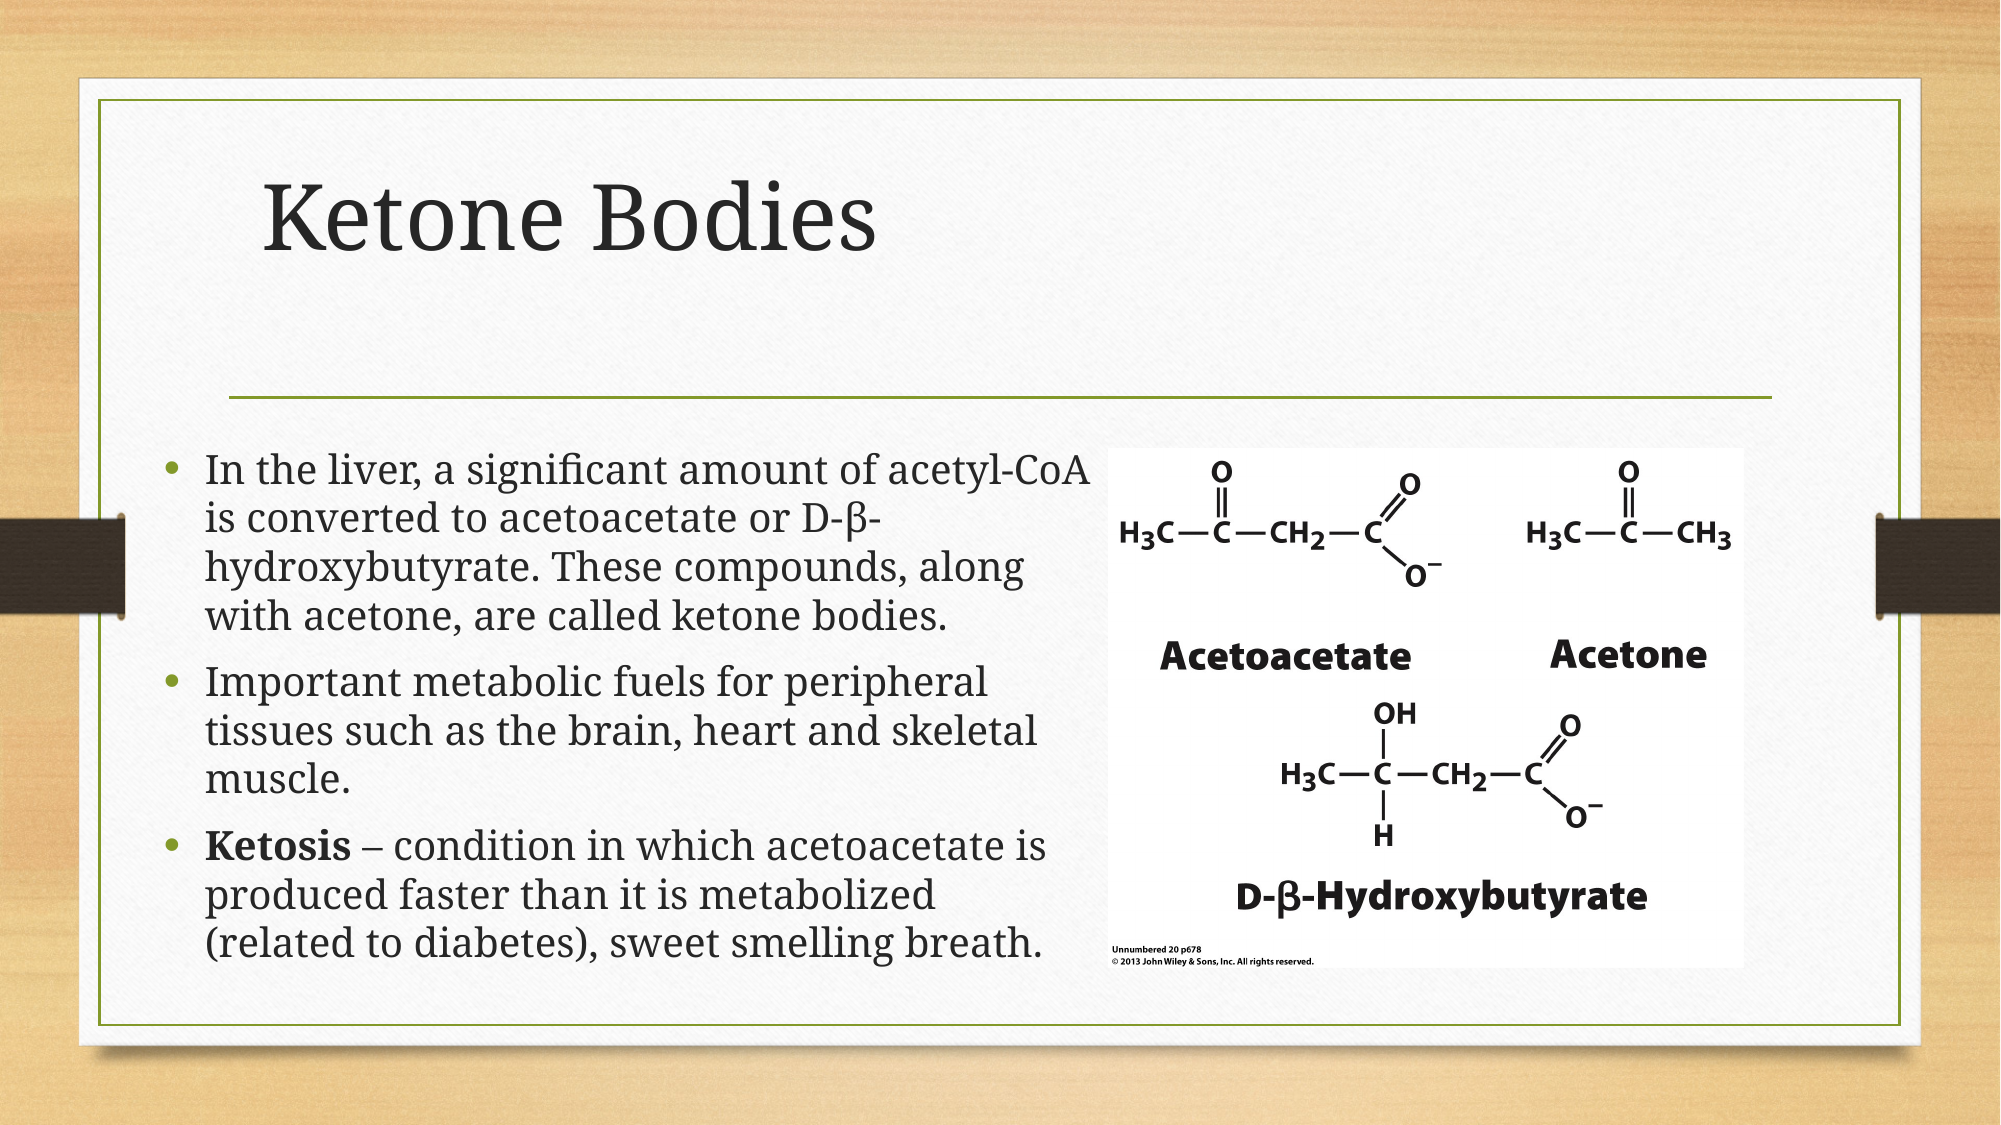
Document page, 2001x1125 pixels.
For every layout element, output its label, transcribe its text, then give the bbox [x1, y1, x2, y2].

title Ketone Bodies [212, 106, 929, 321]
picture [0, 0, 2001, 1125]
list In the liver, a significant amount of acetyl-CoA is converted to acetoacetate or D-β-hydroxybutyrate. These compounds, along with acetone, are called ketone bodies. Important metabolic fuels for peripheral tissues such as the brain, heart and skeletal muscle. Ketosis – condition in which acetoacetate is produced faster than it is metabolized (related to diabetes), sweet smelling breath. [148, 436, 1109, 981]
